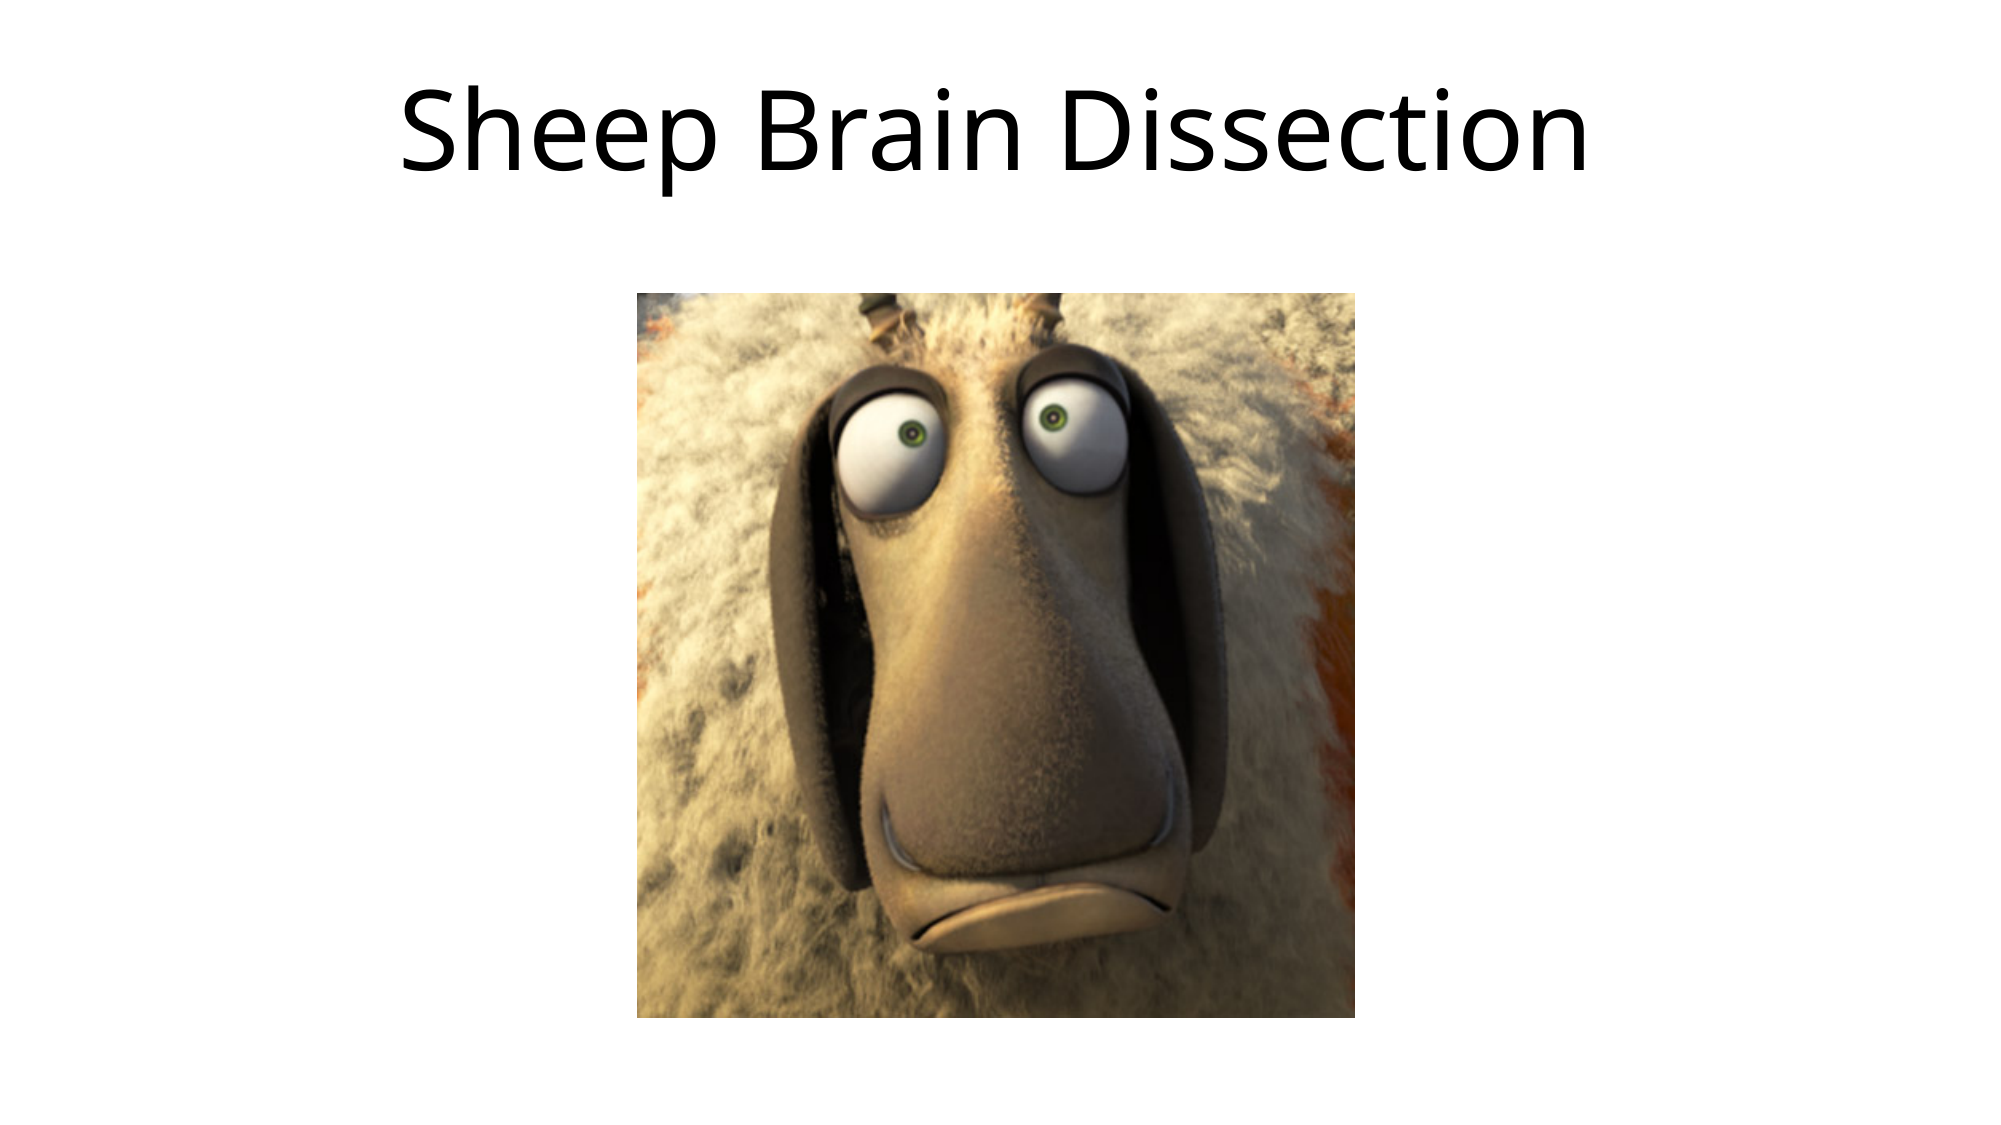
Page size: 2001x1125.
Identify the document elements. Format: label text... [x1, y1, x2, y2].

title Sheep Brain Dissection [246, 66, 1746, 202]
picture [637, 293, 1355, 1018]
